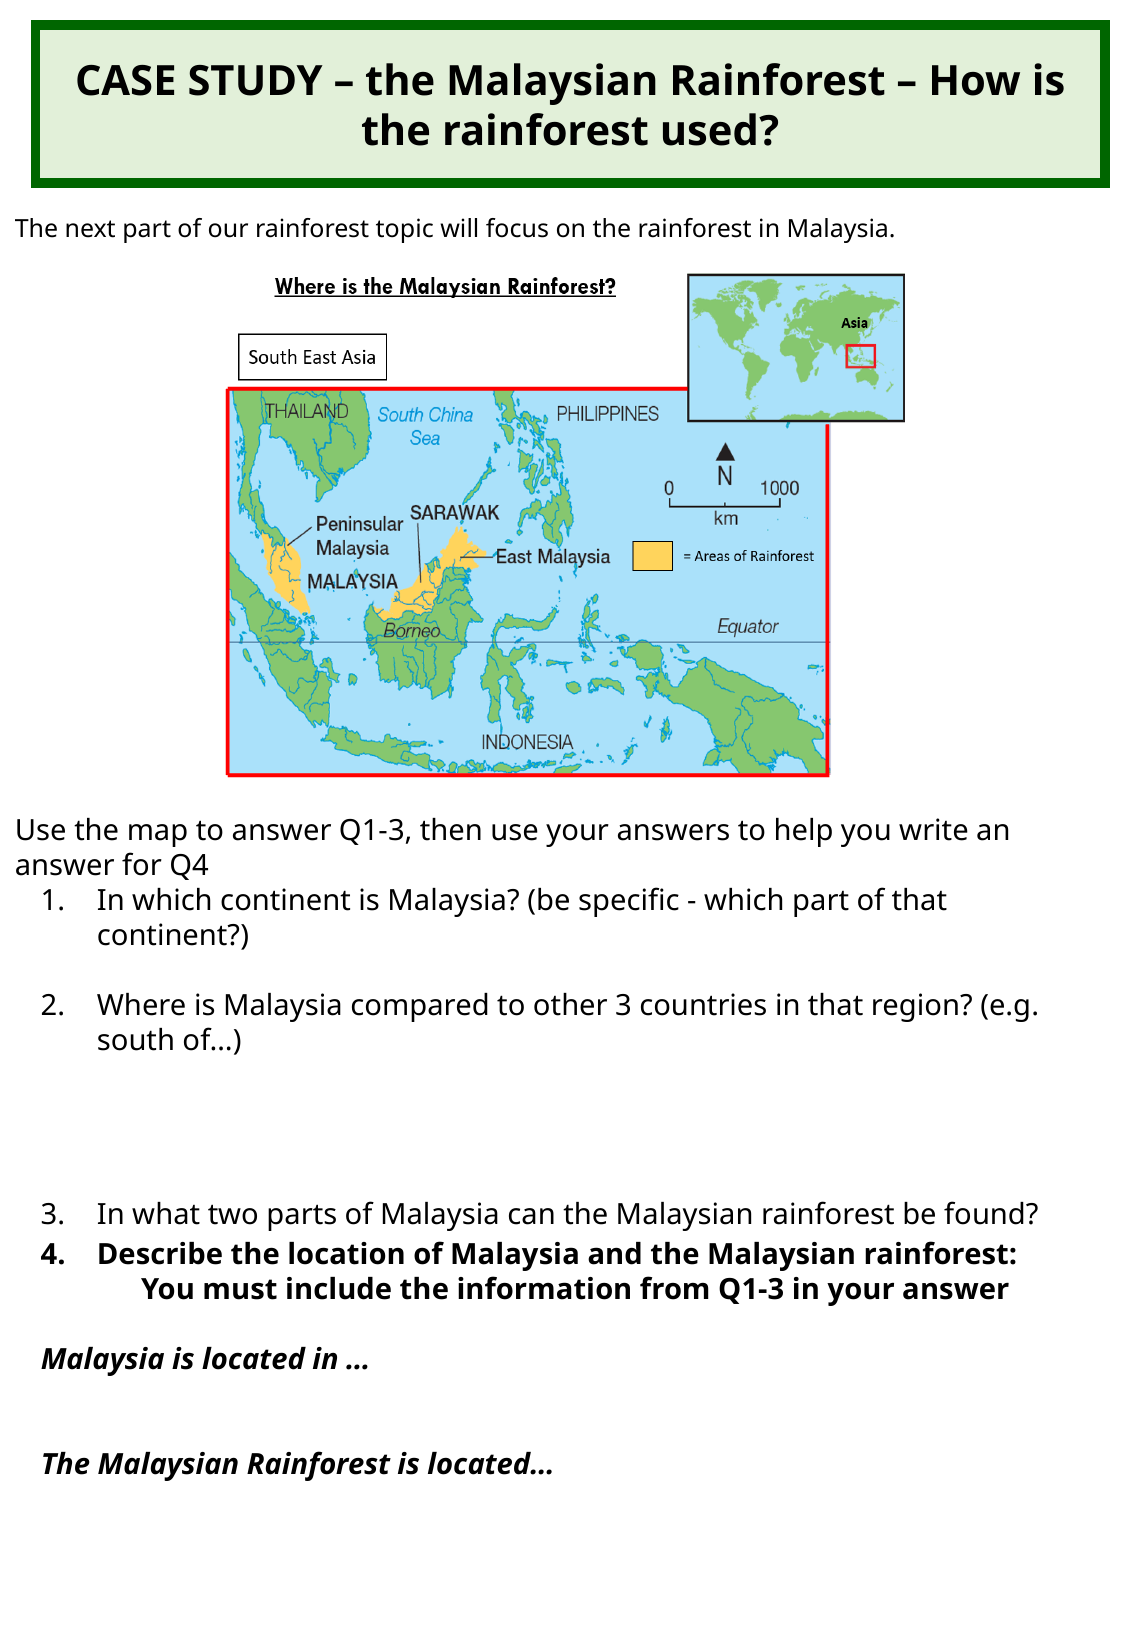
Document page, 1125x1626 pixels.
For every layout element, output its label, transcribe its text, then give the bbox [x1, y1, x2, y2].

picture [220, 270, 905, 784]
text_box CASE STUDY – the Malaysian Rainforest – How is the rainforest used? [34, 24, 1106, 184]
text_box Describe the location of Malaysia and the Malaysian rainforest: You must include the information from Q1-3 in your answer Malaysia is located in … The Malaysian Rainforest is located… [0, 1228, 1125, 1488]
text_box Use the map to answer Q1-3, then use your answers to help you write an answer for Q4 In which continent is Malaysia? (be specific - which part of that continent?) Where is Malaysia compared to other 3 countries in that region? (e.g. south of…) In what two parts of Malaysia can the Malaysian rainforest be found? [0, 803, 1106, 1228]
text_box The next part of our rainforest topic will focus on the rainforest in Malaysia. [0, 204, 1125, 250]
